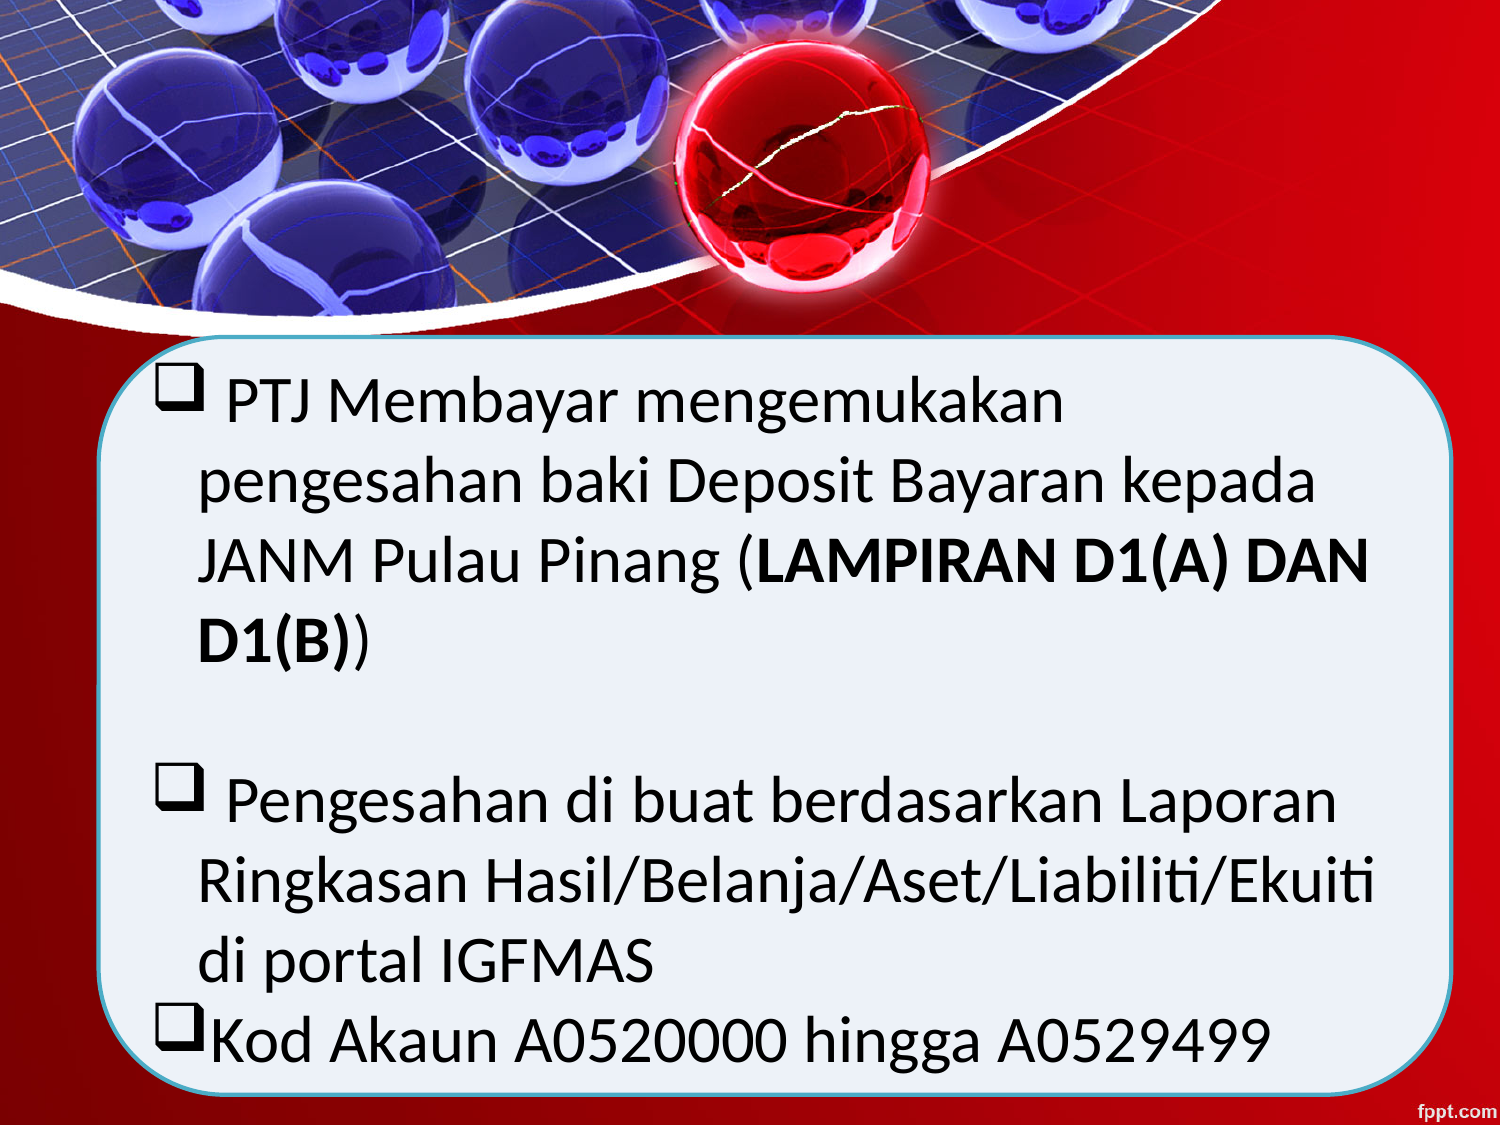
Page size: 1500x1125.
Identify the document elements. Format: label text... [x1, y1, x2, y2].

picture [0, 0, 1500, 1125]
text_box PTJ Membayar mengemukakan pengesahan baki Deposit Bayaran kepada JANM Pulau Pinang (LAMPIRAN D1(A) DAN D1(B)) Pengesahan di buat berdasarkan Laporan Ringkasan Hasil/Belanja/Aset/Liabiliti/Ekuiti di portal IGFMAS Kod Akaun A0520000 hingga A0529499 [98, 336, 1452, 1095]
